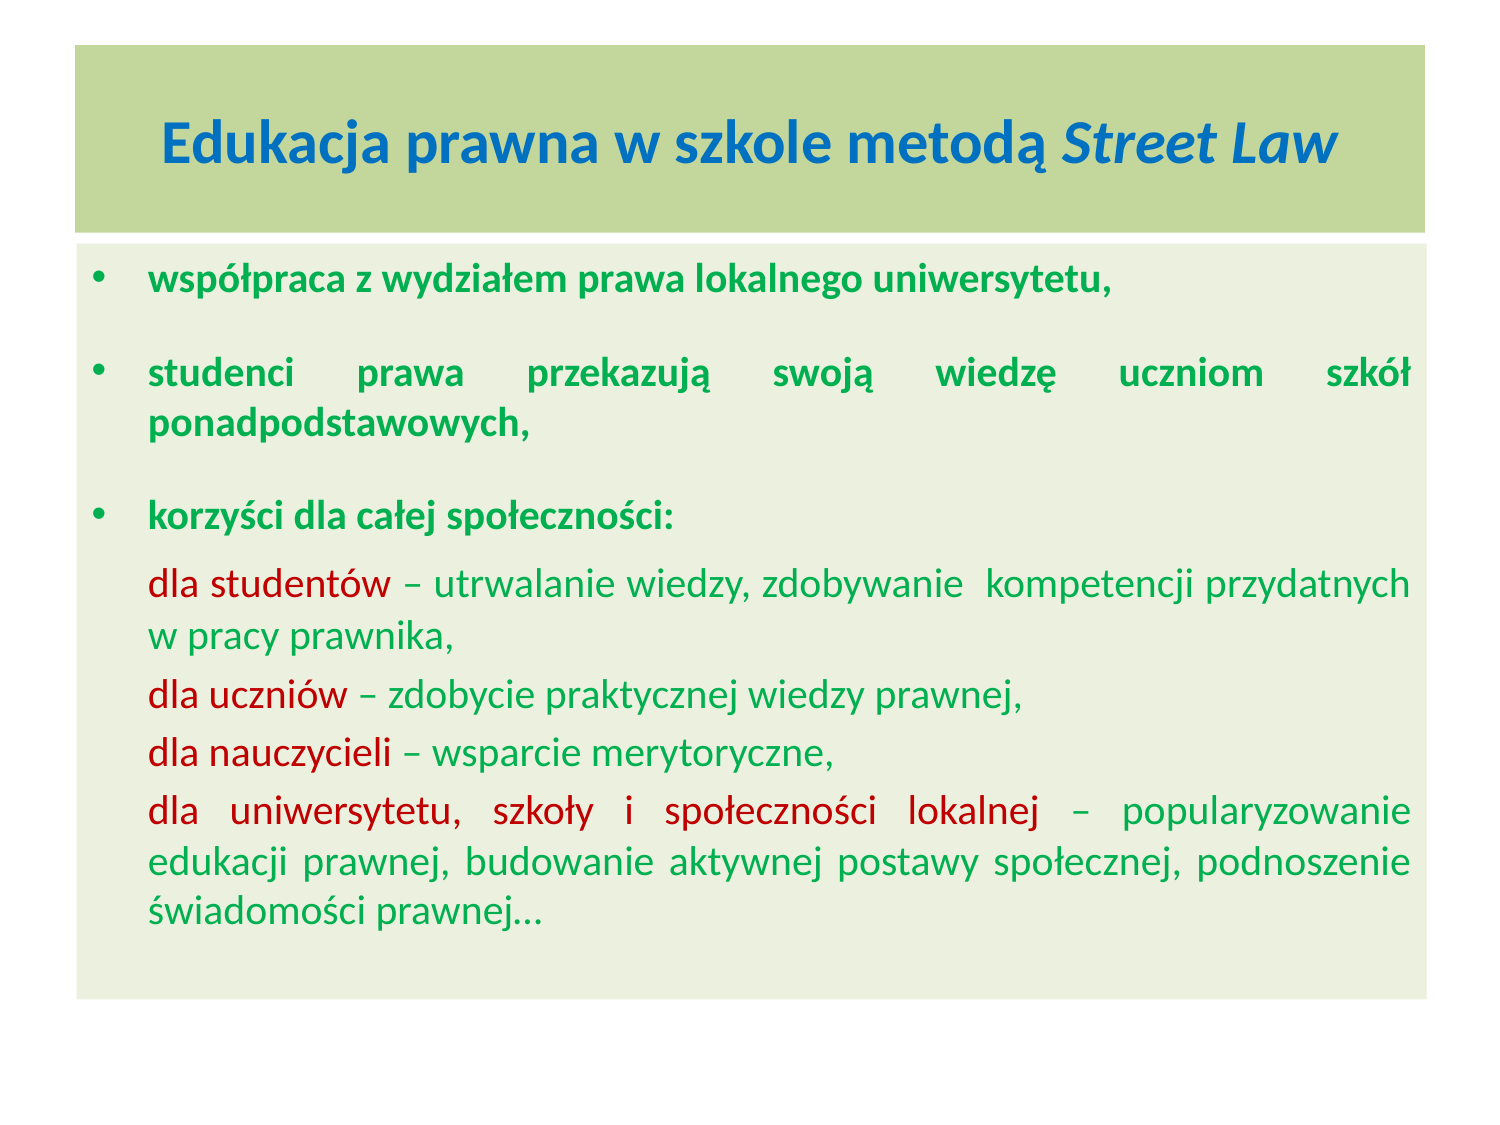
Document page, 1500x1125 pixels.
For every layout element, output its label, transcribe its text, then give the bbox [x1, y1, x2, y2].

title Edukacja prawna w szkole metodą Street Law [75, 45, 1425, 233]
list współpraca z wydziałem prawa lokalnego uniwersytetu, studenci prawa przekazują swoją wiedzę uczniom szkół ponadpodstawowych, korzyści dla całej społeczności: dla studentów – utrwalanie wiedzy, zdobywanie kompetencji przydatnych w pracy prawnika, dla uczniów – zdobycie praktycznej wiedzy prawnej, dla nauczycieli – wsparcie merytoryczne, dla uniwersytetu, szkoły i społeczności lokalnej – popularyzowanie edukacji prawnej, budowanie aktywnej postawy społecznej, podnoszenie świadomości prawnej… [76, 243, 1427, 1000]
